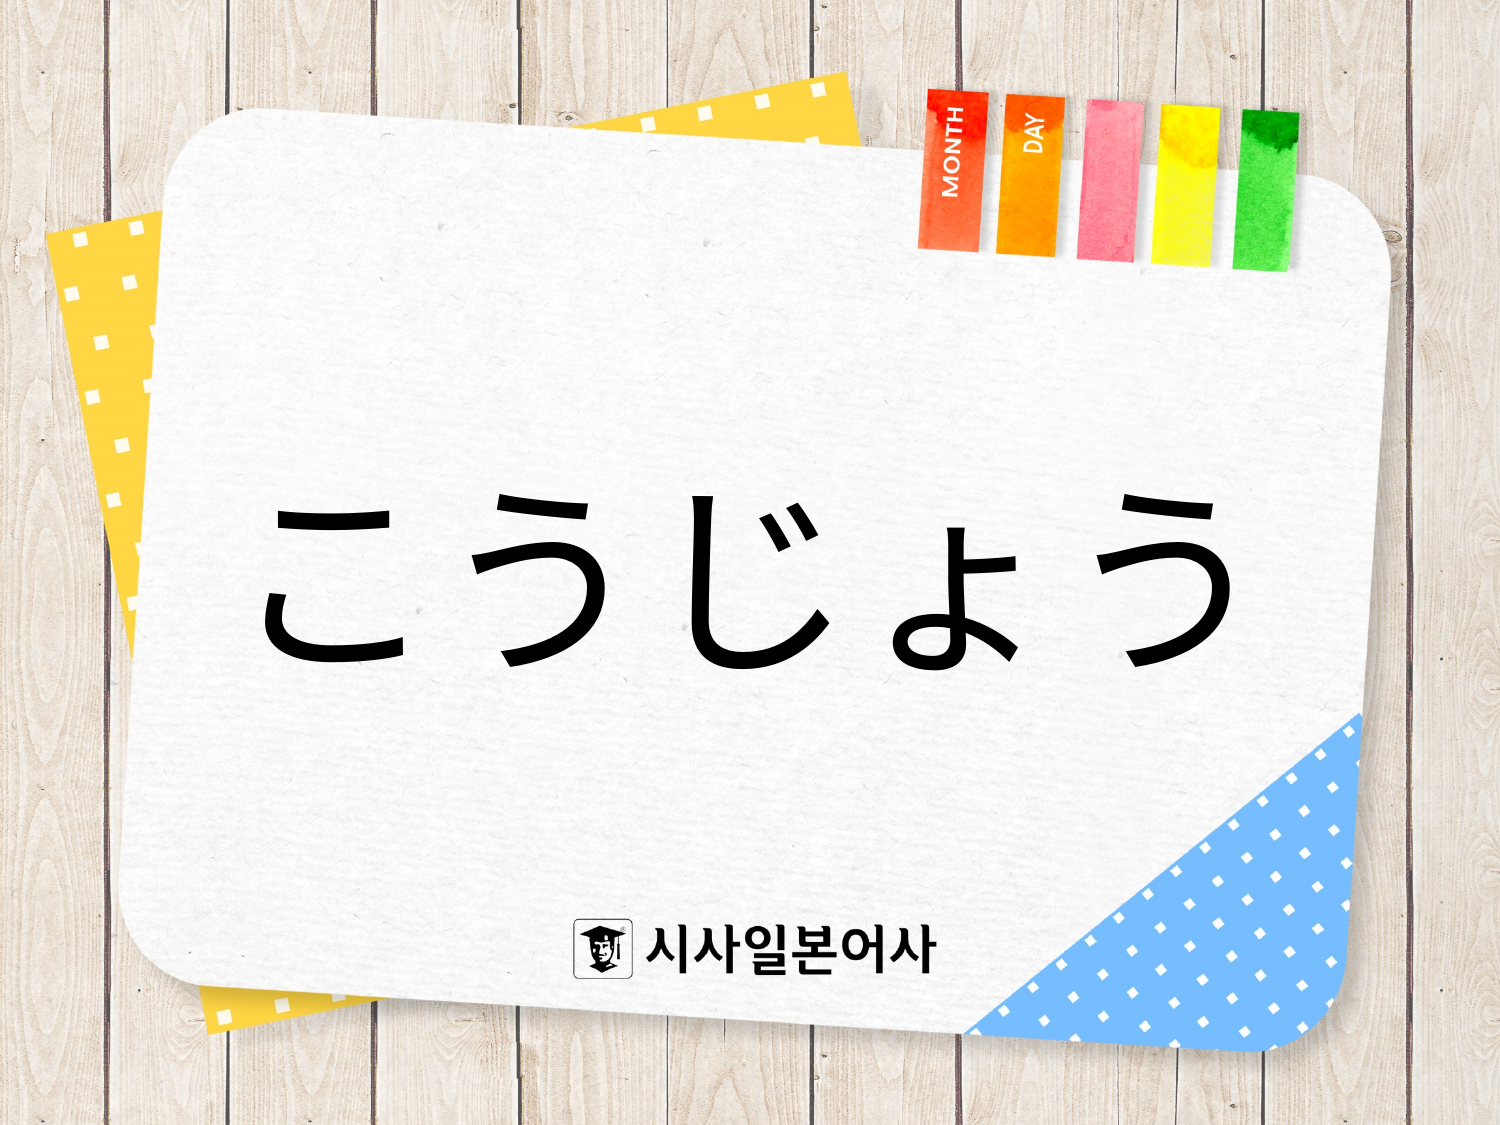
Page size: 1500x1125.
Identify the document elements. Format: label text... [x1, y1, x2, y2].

picture [0, 0, 1500, 1125]
title こうじょう [75, 338, 1425, 811]
